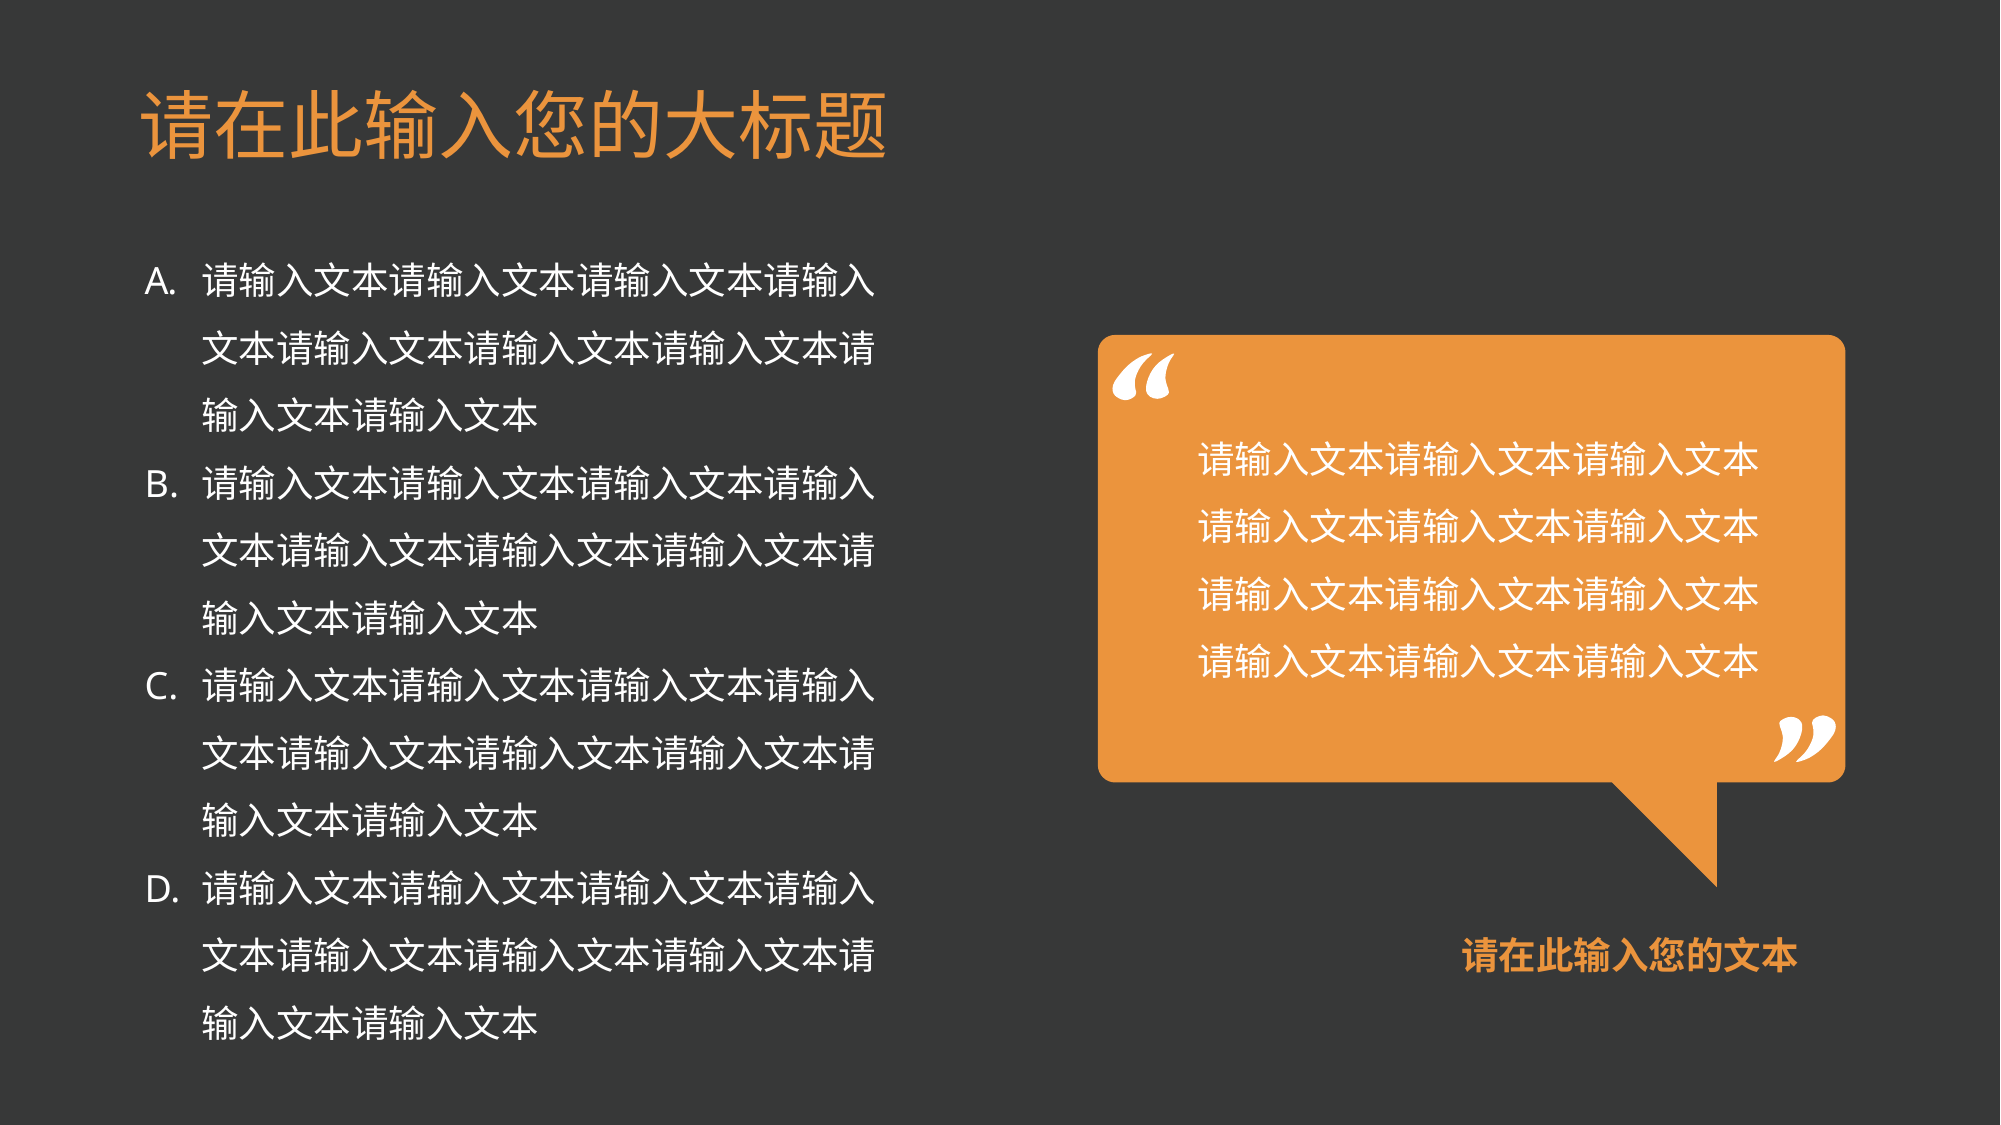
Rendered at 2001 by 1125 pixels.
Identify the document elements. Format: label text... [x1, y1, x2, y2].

text_box 请输入文本请输入文本请输入文本请输入文本请输入文本请输入文本请输入文本请输入文本请输入文本 请输入文本请输入文本请输入文本请输入文本请输入文本请输入文本请输入文本请输入文本请输入文本 请输入文本请输入文本请输入文本请输入文本请输入文本请输入文本请输入文本请输入文本请输入文本 请输入文本请输入文本请输入文本请输入文本请输入文本请输入文本请输入文本请输入文本请输入文本 [129, 224, 910, 1056]
text_box [1146, 353, 1175, 399]
text_box [1774, 716, 1803, 762]
text_box [1096, 333, 1847, 890]
text_box [1796, 715, 1836, 762]
text_box 请在此输入您的文本 [1295, 907, 1814, 979]
text_box 请输入文本请输入文本请输入文本请输入文本请输入文本请输入文本请输入文本请输入文本请输入文本请输入文本请输入文本请输入文本 [1164, 390, 1793, 707]
text_box [1112, 353, 1153, 401]
title 请在此输入您的大标题 [123, 59, 1876, 200]
